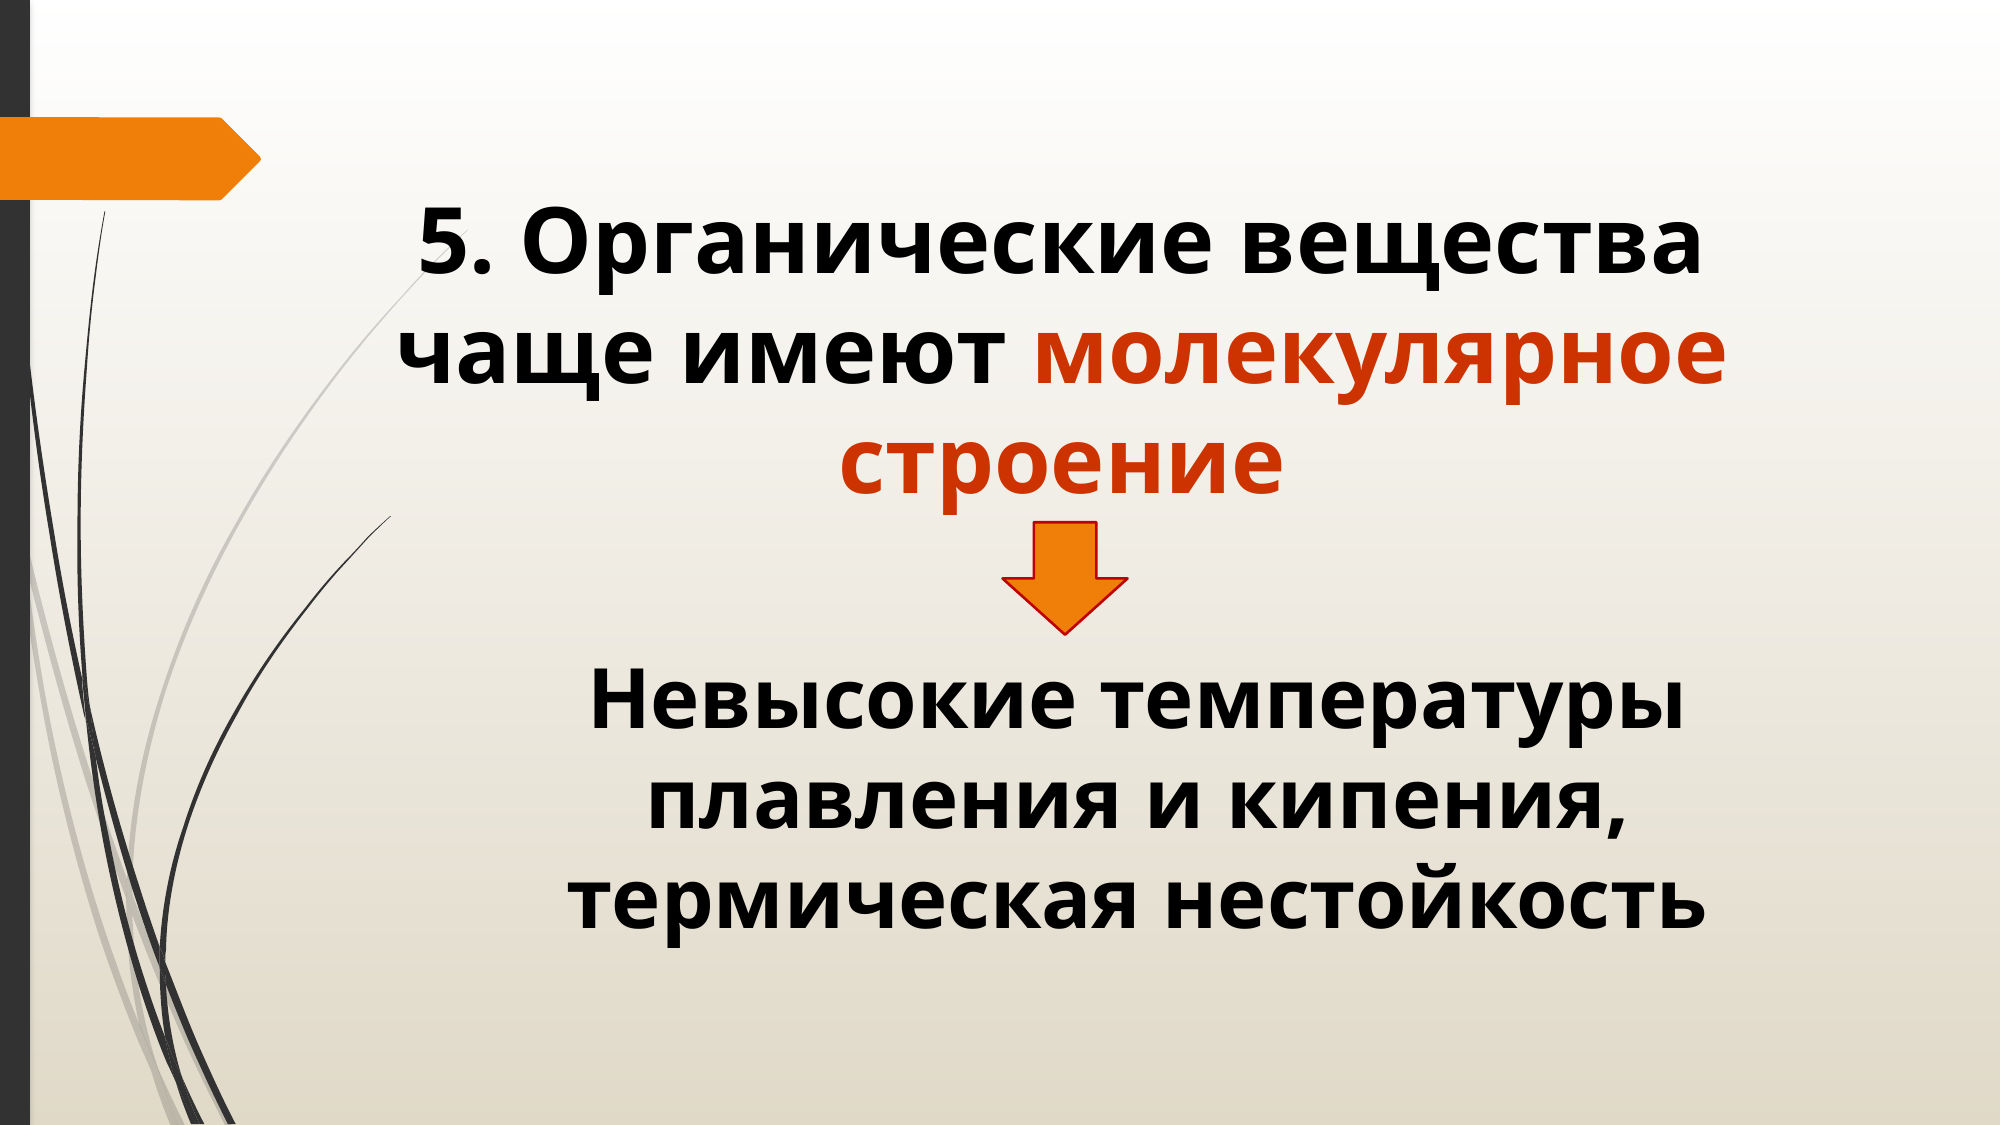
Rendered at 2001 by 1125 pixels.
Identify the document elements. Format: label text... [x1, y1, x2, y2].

text_box 5. Органические вещества чаще имеют молекулярное строение [349, 174, 1775, 520]
text_box Невысокие температуры плавления и кипения, термическая нестойкость [424, 637, 1850, 953]
text_box [1001, 520, 1129, 636]
